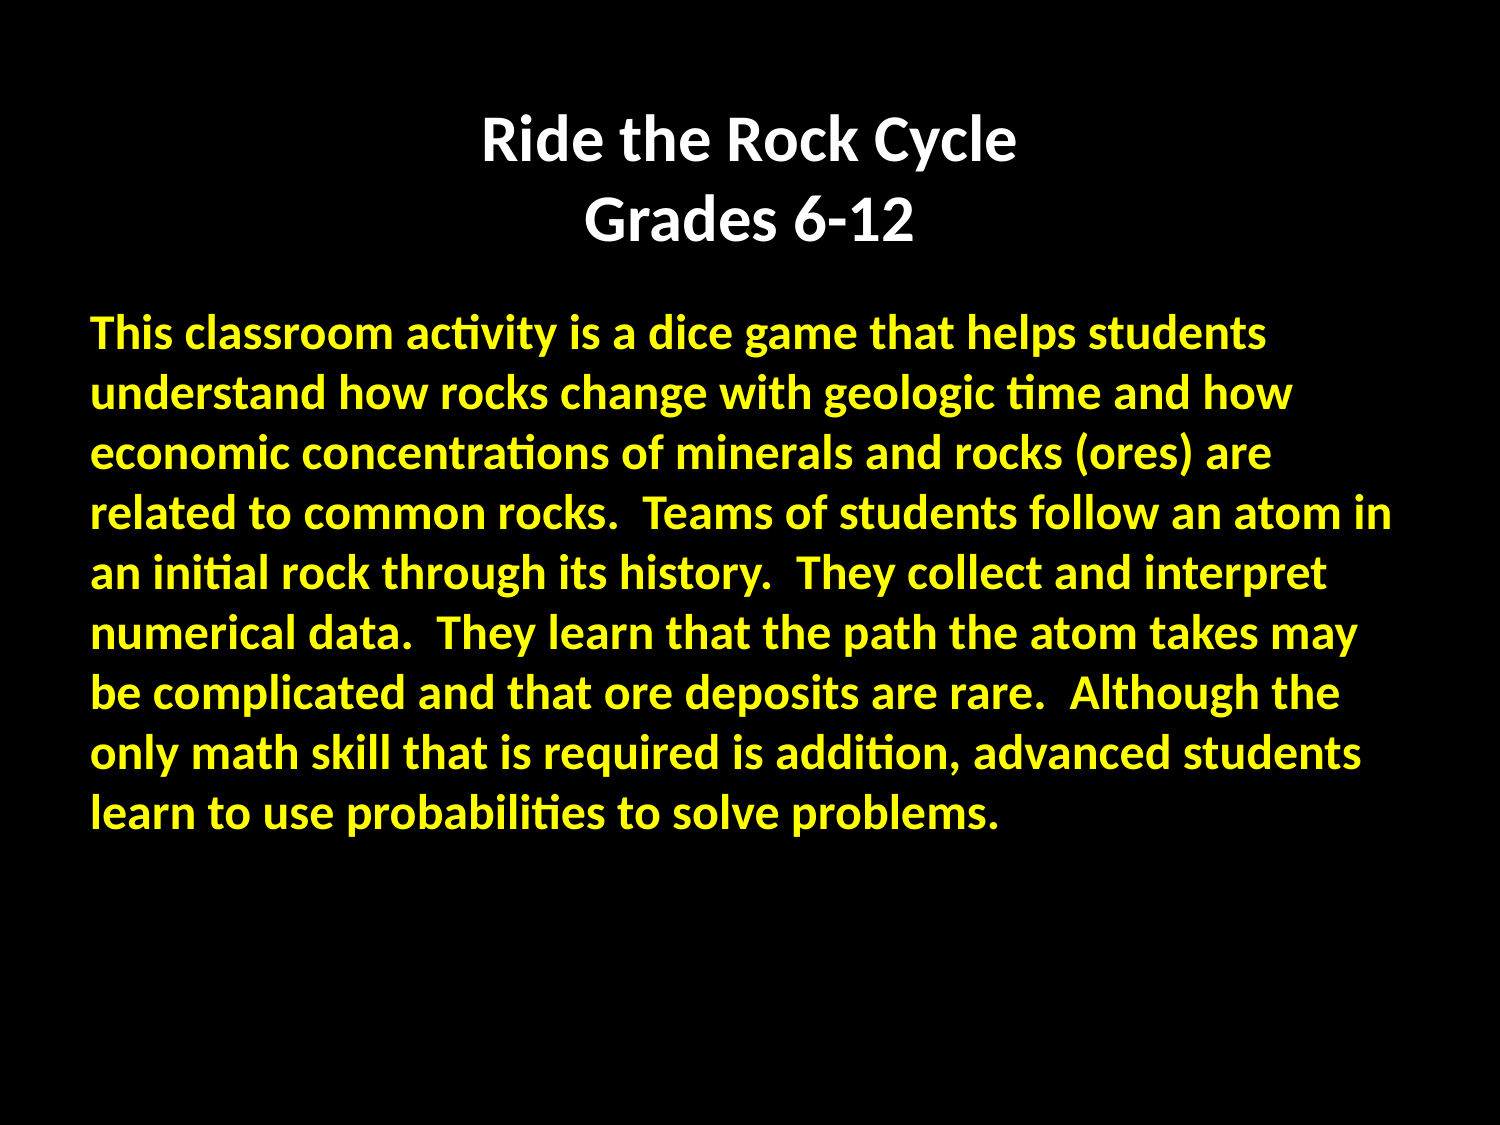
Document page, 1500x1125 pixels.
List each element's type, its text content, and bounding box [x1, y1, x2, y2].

text_box Ride the Rock Cycle Grades 6-12 This classroom activity is a dice game that helps students understand how rocks change with geologic time and how economic concentrations of minerals and rocks (ores) are related to common rocks. Teams of students follow an atom in an initial rock through its history. They collect and interpret numerical data. They learn that the path the atom takes may be complicated and that ore deposits are rare. Although the only math skill that is required is addition, advanced students learn to use probabilities to solve problems. [74, 87, 1425, 893]
